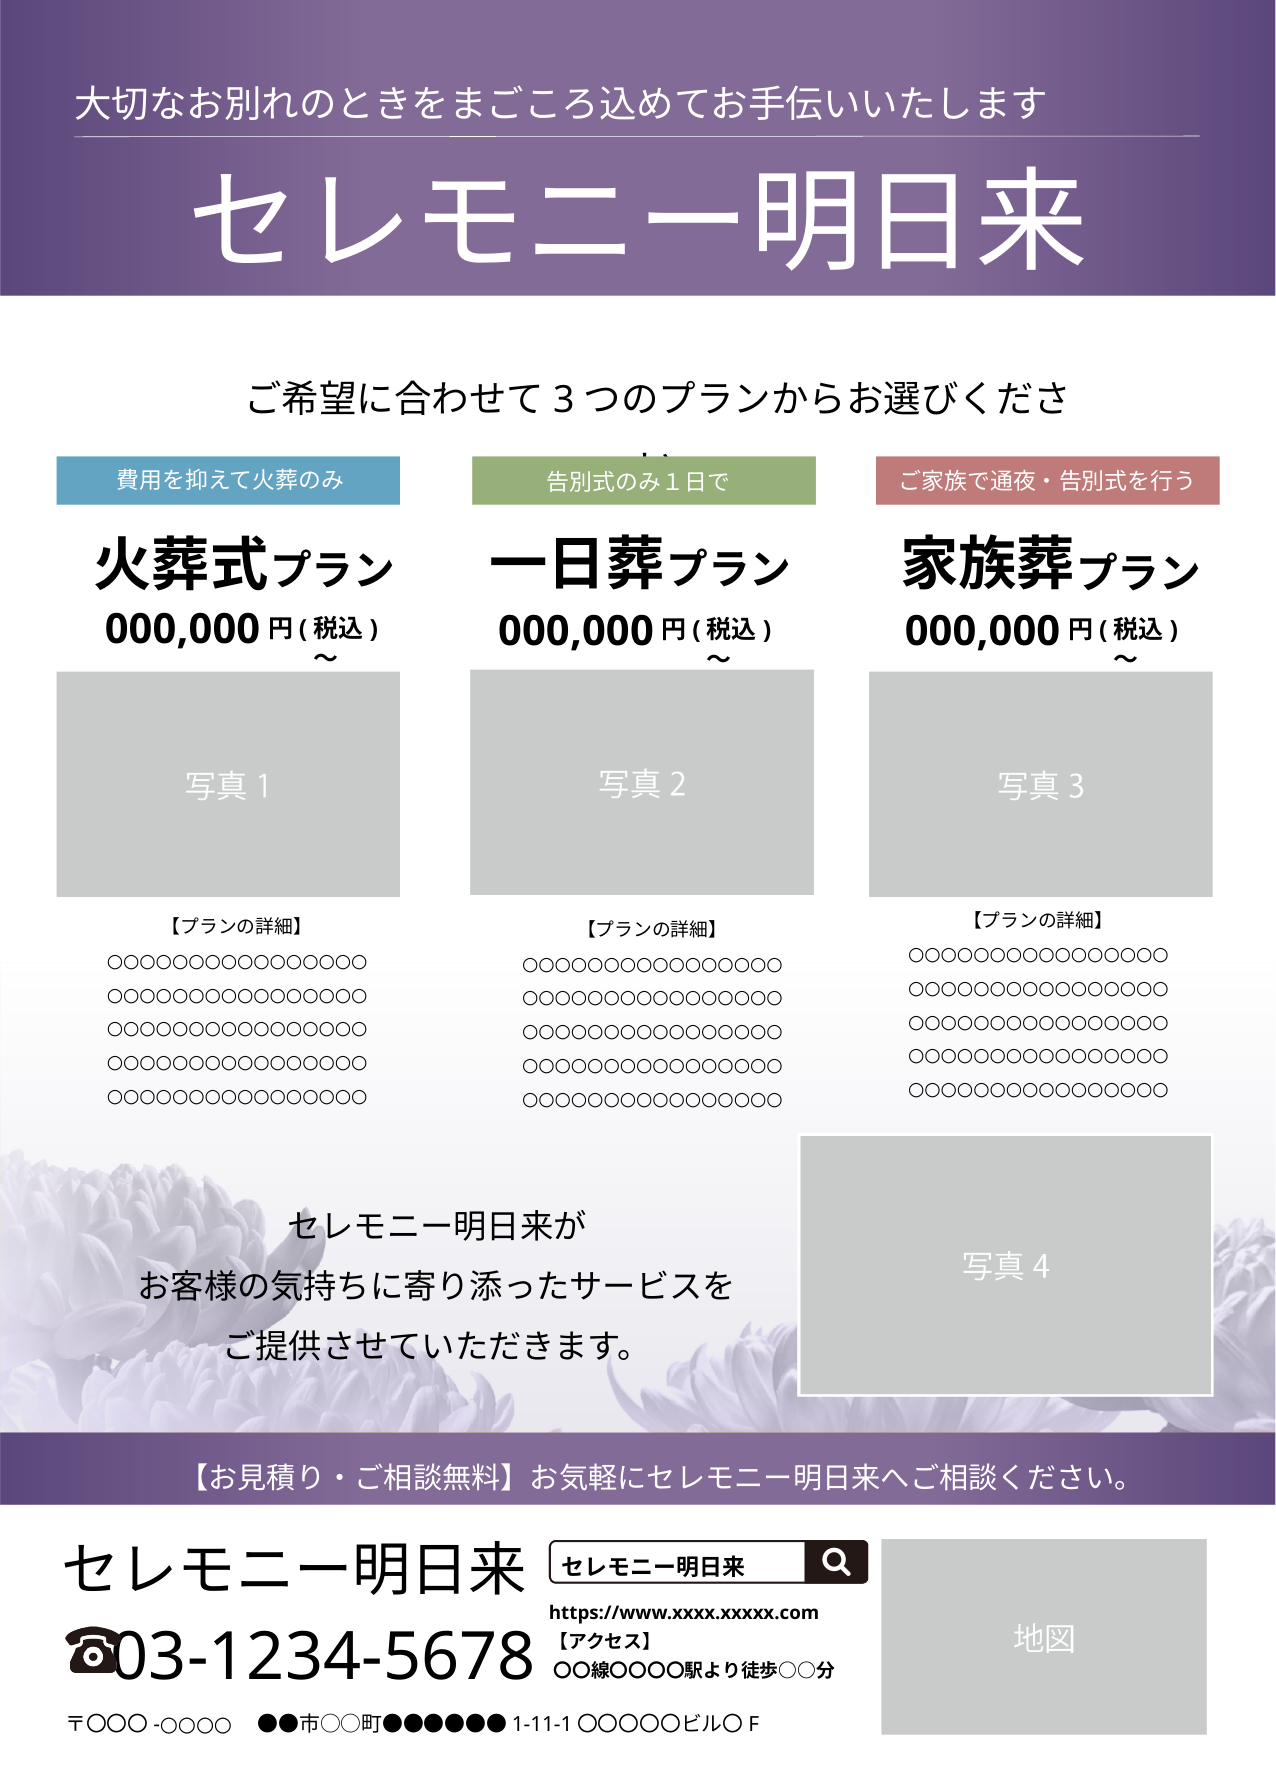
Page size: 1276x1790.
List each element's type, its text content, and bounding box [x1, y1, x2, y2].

text_box 〇〇線〇〇〇〇駅より徒歩○○分 [553, 1644, 881, 1681]
picture [881, 1539, 1207, 1735]
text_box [74, 524, 400, 653]
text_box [472, 456, 816, 505]
text_box セレモニー明日来 [56, 1529, 532, 1602]
picture [65, 1626, 121, 1673]
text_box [875, 456, 1219, 505]
text_box 【プランの詳細】 ○○○○○○○○○○○○○○○○ ○○○○○○○○○○○○○○○○ ○○○○○○○○○○○○○○○○ ○○○○○○○○○○○○○○○○ ○○○○○○○○○○○○○○○○ [866, 894, 1210, 1132]
picture [548, 1539, 869, 1584]
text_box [56, 456, 400, 505]
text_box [469, 523, 797, 654]
text_box ご希望に合わせて3つのプランからお選びください [225, 349, 1090, 488]
text_box セレモニー明日来が お客様の気持ちに寄り添ったサービスを ご提供させていただきます。 [128, 1183, 746, 1366]
picture [0, 962, 1276, 1505]
text_box 【プランの詳細】 ○○○○○○○○○○○○○○○○ ○○○○○○○○○○○○○○○○ ○○○○○○○○○○○○○○○○ ○○○○○○○○○○○○○○○○ ○○○○○○○○○○○○○○○○ [480, 904, 824, 1143]
text_box 【アクセス】 [549, 1616, 698, 1653]
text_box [876, 523, 1206, 654]
text_box 03-1234-5678 [104, 1610, 543, 1693]
text_box https://www.xxxx.xxxxx.com [548, 1586, 881, 1623]
picture [869, 671, 1213, 897]
text_box 大切なお別れのときをまごころ込めてお手伝いいたします [74, 77, 1201, 126]
text_box 〒〇〇〇-○○○○ ●●市○○町●●●●●●1-11-1〇〇〇〇〇ビル〇F [65, 1695, 809, 1736]
picture [56, 671, 400, 897]
text_box 【お見積り・ご相談無料】お気軽にセレモニー明日来へご相談ください。 [138, 1439, 1185, 1495]
picture [0, 0, 1276, 296]
text_box 【プランの詳細】 ○○○○○○○○○○○○○○○○ ○○○○○○○○○○○○○○○○ ○○○○○○○○○○○○○○○○ ○○○○○○○○○○○○○○○○ ○○○○○○○○○○○○○○○○ [65, 901, 409, 1140]
text_box セレモニー明日来 [177, 146, 1099, 284]
picture [470, 669, 814, 895]
